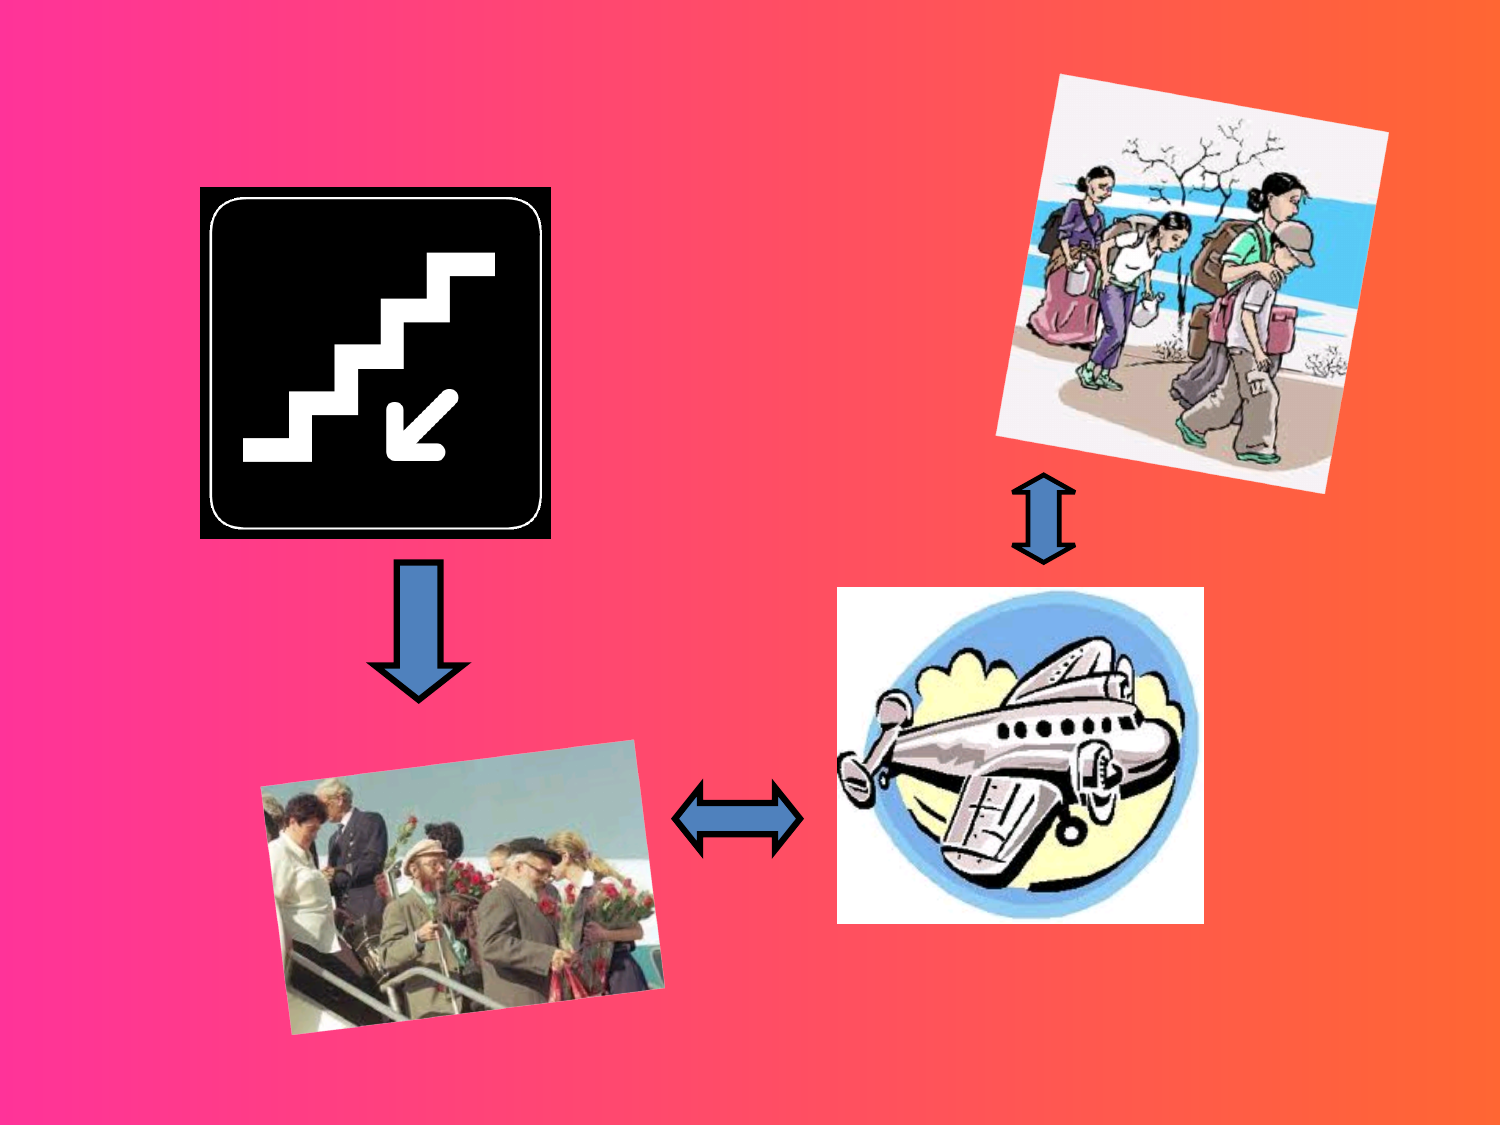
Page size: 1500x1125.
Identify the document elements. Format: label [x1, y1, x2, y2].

text_box [1012, 477, 1075, 563]
text_box [675, 787, 801, 850]
picture [199, 187, 551, 540]
picture [262, 741, 664, 1034]
picture [997, 75, 1388, 493]
picture [837, 587, 1204, 924]
text_box [374, 562, 463, 700]
